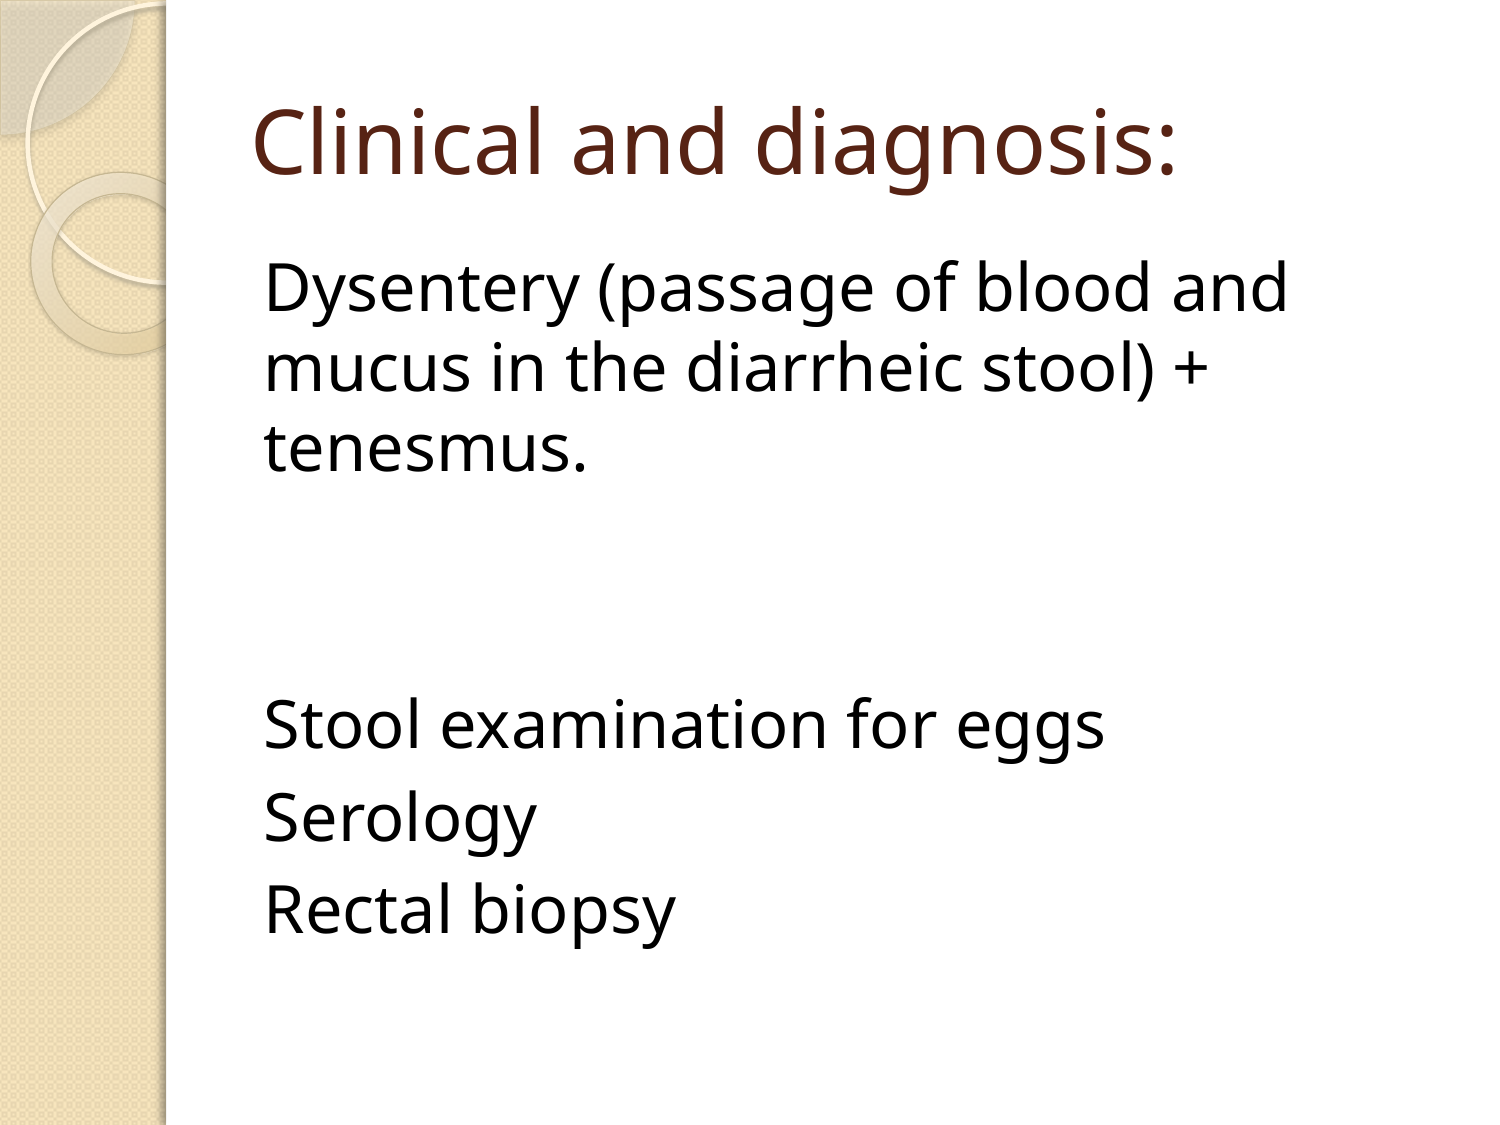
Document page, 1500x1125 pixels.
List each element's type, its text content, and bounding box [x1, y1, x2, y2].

list Dysentery (passage of blood and mucus in the diarrheic stool) + tenesmus. Stool examination for eggs Serology Rectal biopsy [235, 237, 1466, 1025]
title Clinical and diagnosis: [235, 45, 1466, 233]
